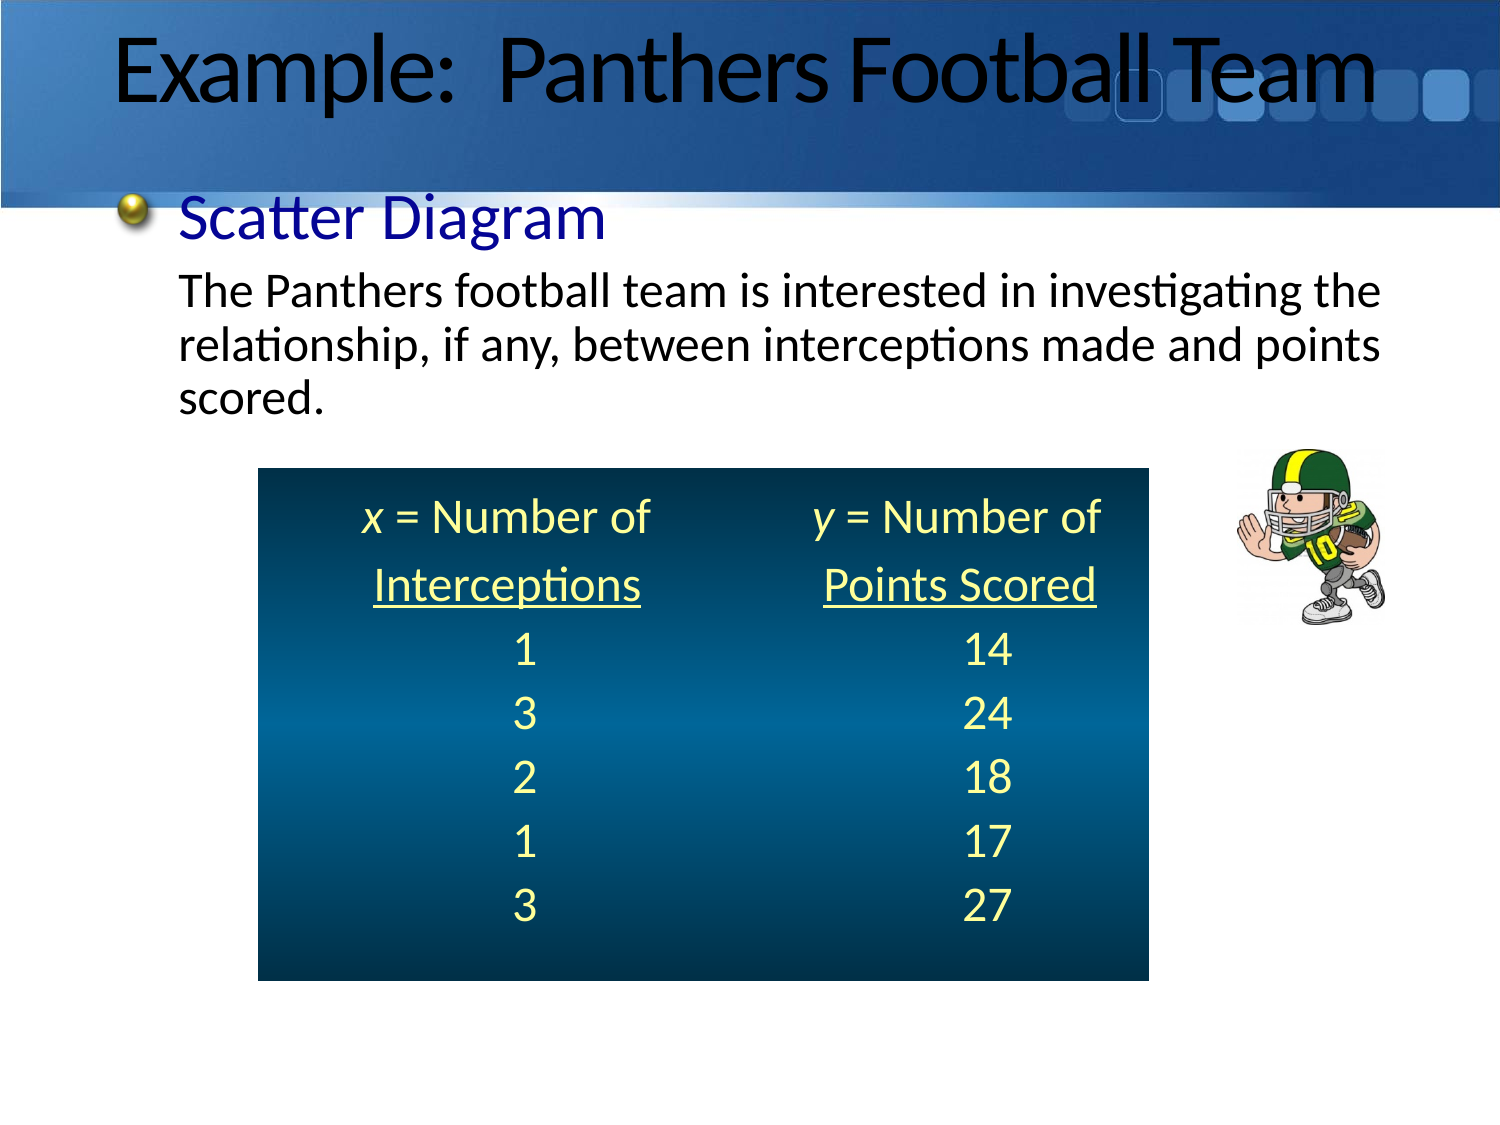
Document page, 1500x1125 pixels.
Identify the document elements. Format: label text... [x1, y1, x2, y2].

picture [0, 0, 1500, 1125]
title Example: Panthers Football Team [112, 16, 1388, 134]
text_box [257, 958, 1150, 982]
list Scatter Diagram The Panthers football team is interested in investigating the relationship, if any, between interceptions made and points scored. x = Number of y = Number of Interceptions Points Scored 1 14 3 24 2 18 1 17 3 27 [113, 182, 1396, 958]
